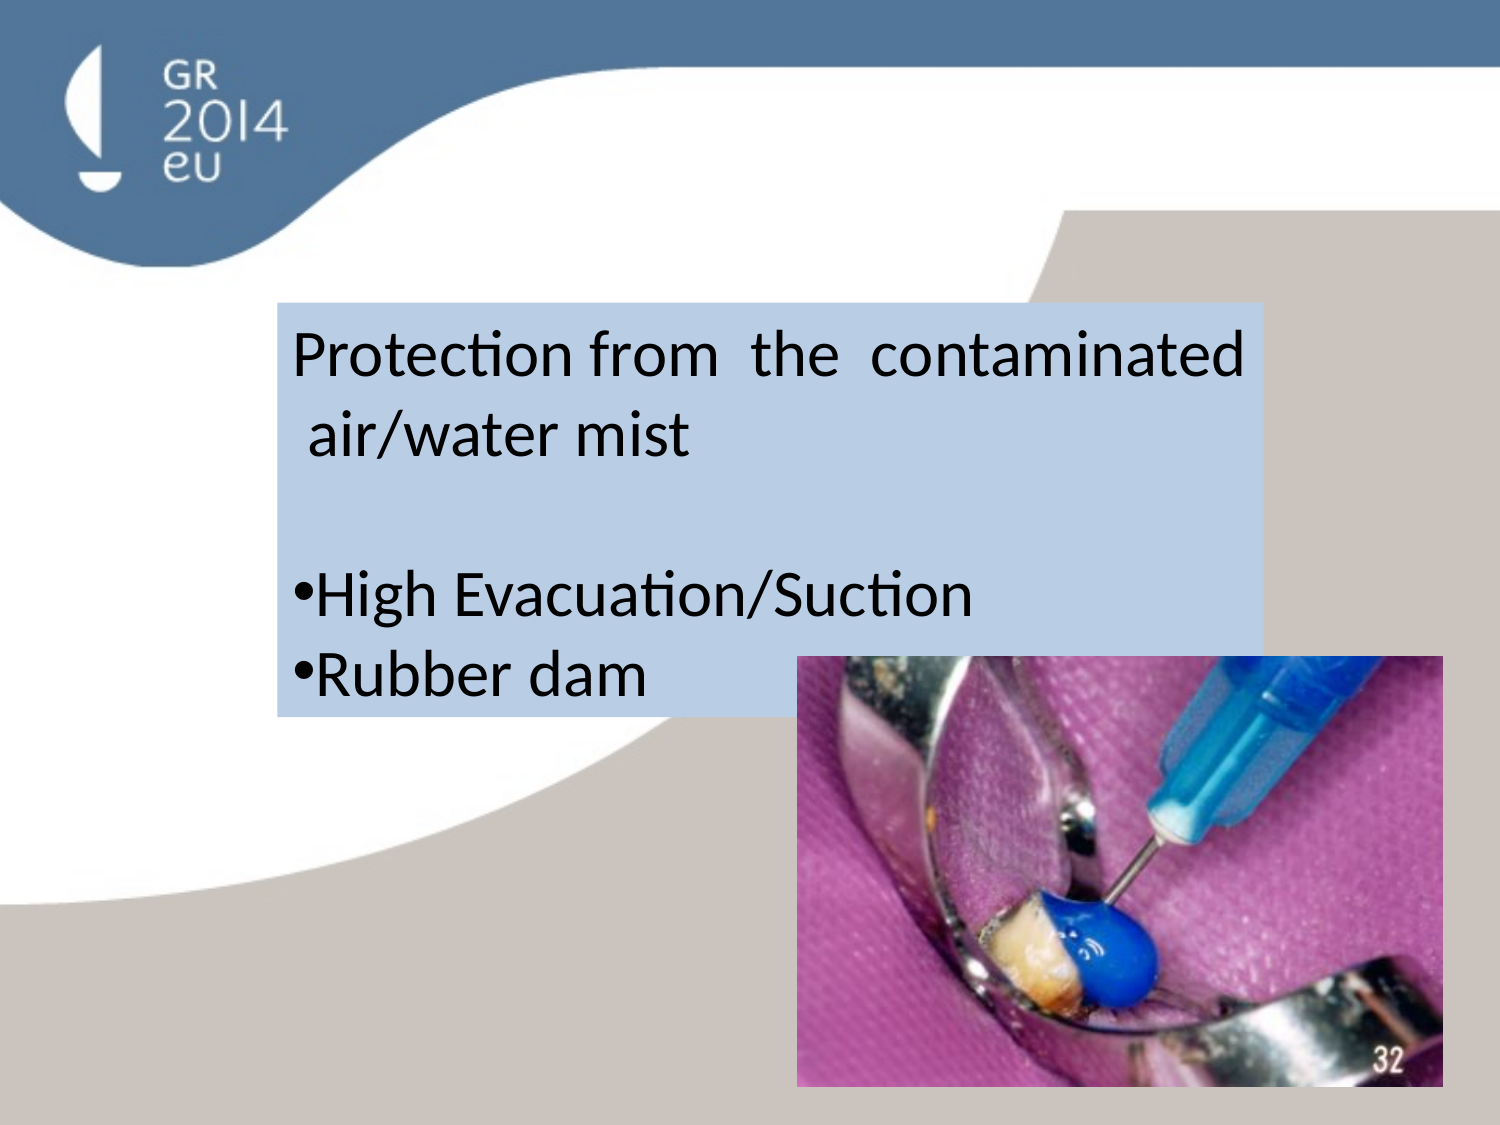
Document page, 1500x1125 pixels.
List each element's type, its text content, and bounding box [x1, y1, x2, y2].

text_box Protection from the contaminated air/water mist High Evacuation/Suction Rubber dam [277, 302, 1264, 718]
picture [796, 656, 1443, 1088]
